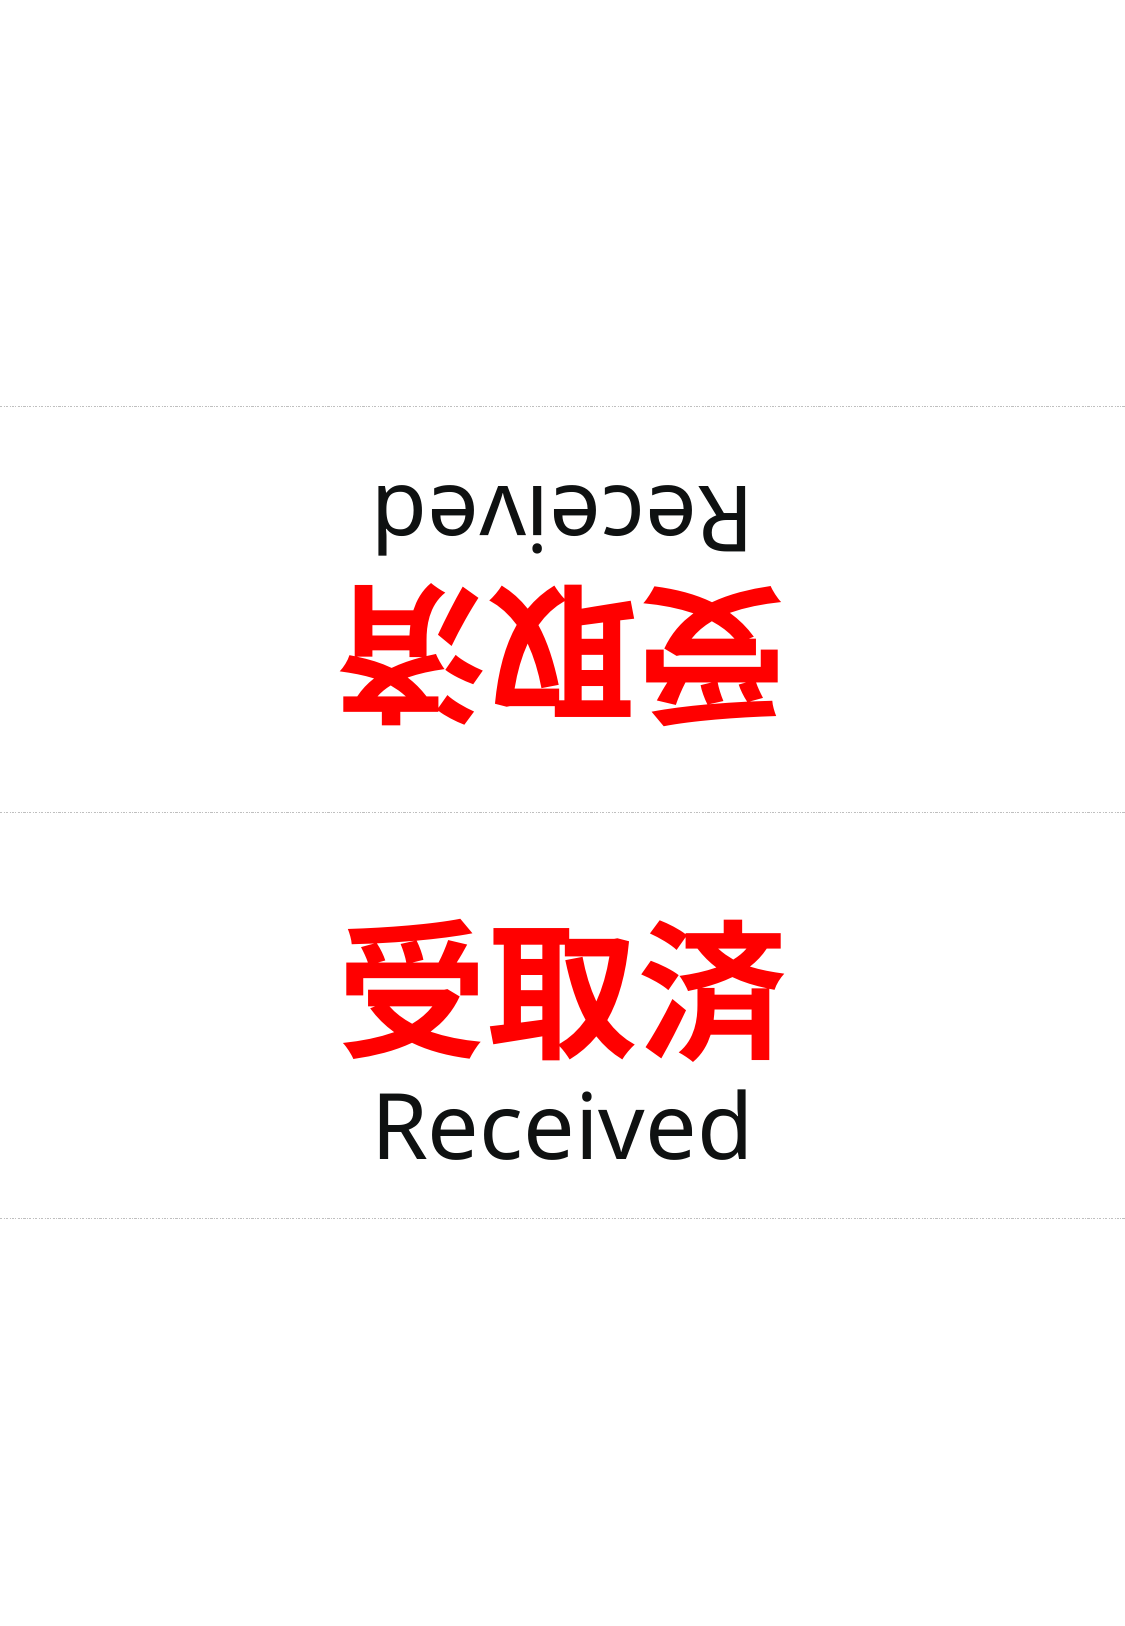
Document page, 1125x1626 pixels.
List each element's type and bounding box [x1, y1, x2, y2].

text_box [320, 890, 805, 1187]
text_box [320, 459, 805, 756]
